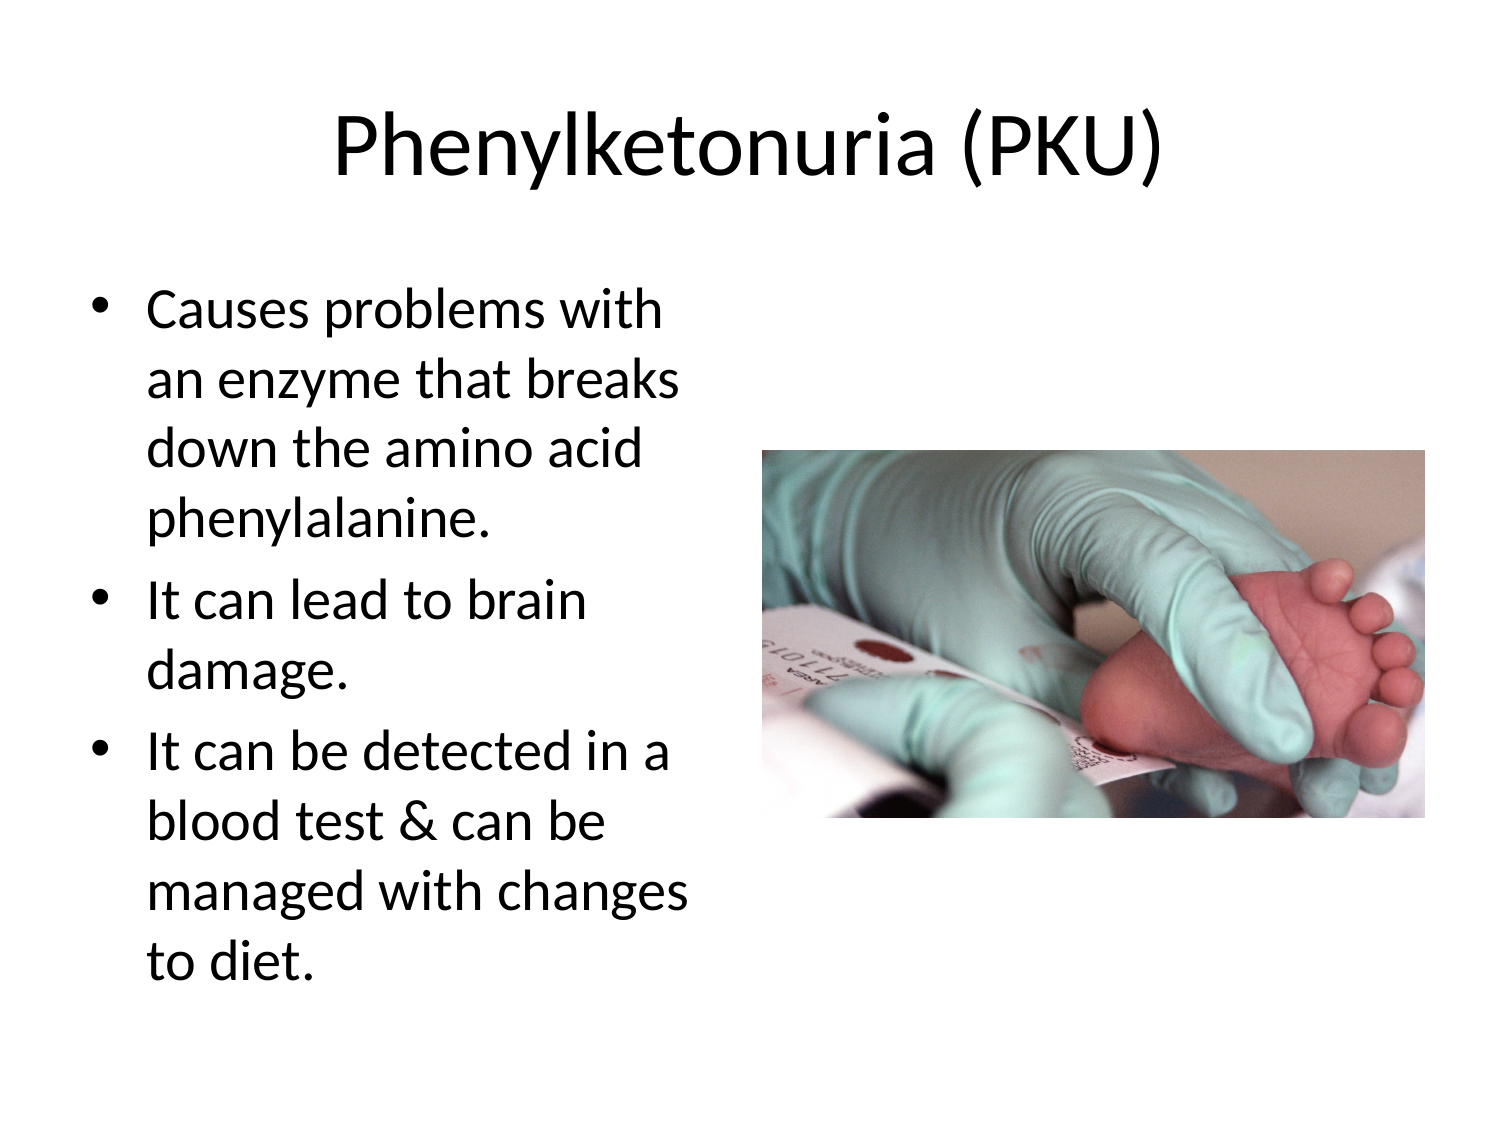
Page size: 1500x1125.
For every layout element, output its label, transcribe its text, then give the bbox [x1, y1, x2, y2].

title Phenylketonuria (PKU) [75, 45, 1425, 233]
list Causes problems with an enzyme that breaks down the amino acid phenylalanine. It can lead to brain damage. It can be detected in a blood test & can be managed with changes to diet. [75, 262, 738, 1005]
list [762, 262, 1426, 1006]
